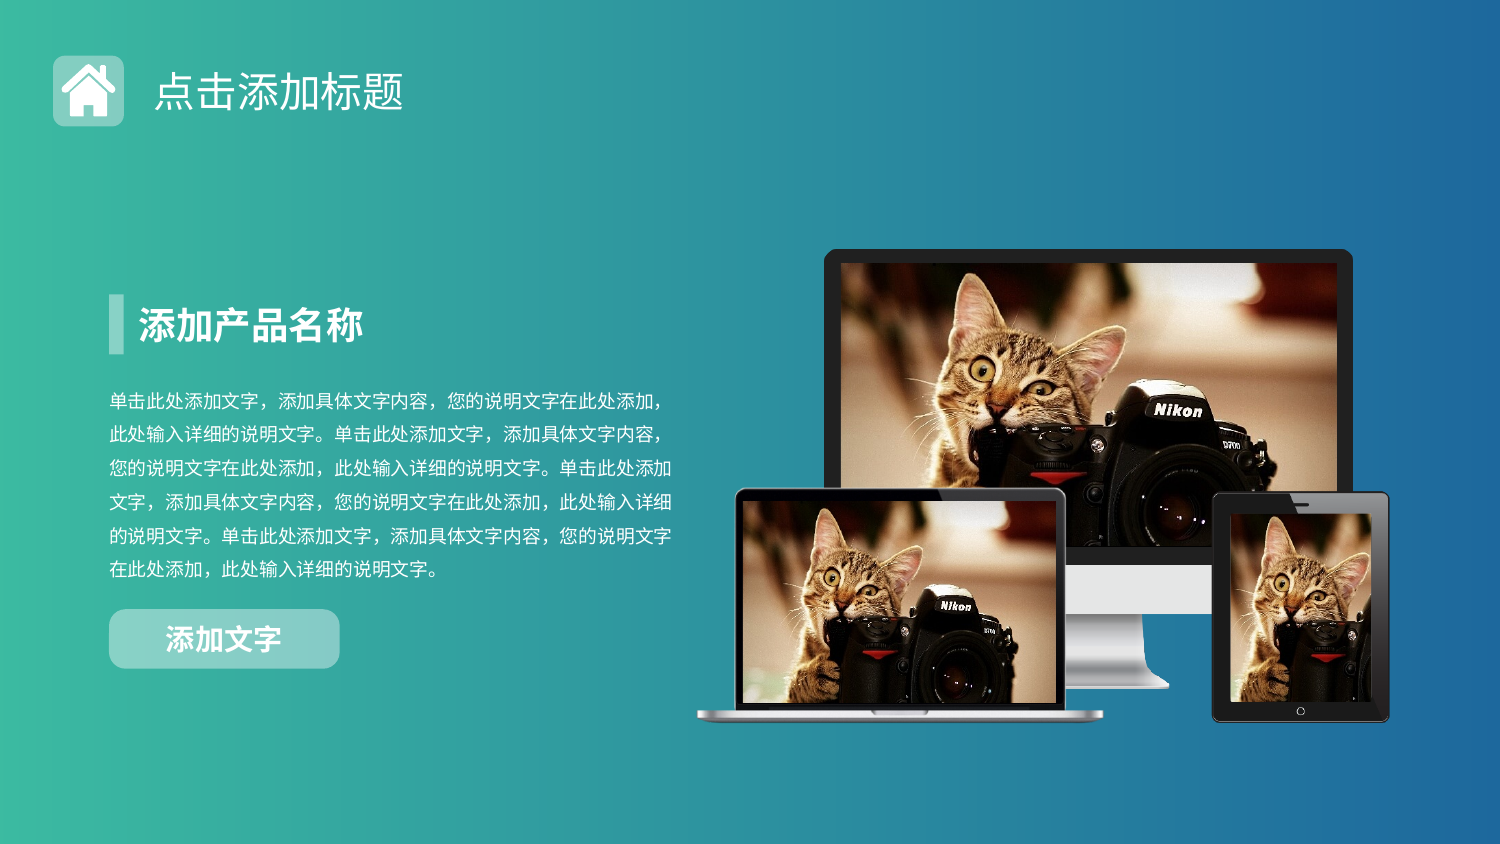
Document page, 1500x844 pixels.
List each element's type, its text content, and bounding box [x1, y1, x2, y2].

text_box 点击添加标题 [138, 58, 448, 124]
text_box 添加产品名称 [123, 294, 503, 354]
text_box [107, 292, 126, 357]
text_box 单击此处添加文字，添加具体文字内容，您的说明文字在此处添加，此处输入详细的说明文字。单击此处添加文字，添加具体文字内容，您的说明文字在此处添加，此处输入详细的说明文字。单击此处添加文字，添加具体文字内容，您的说明文字在此处添加，此处输入详细的说明文字。单击此处添加文字，添加具体文字内容，您的说明文字在此处添加，此处输入详细的说明文字。 [94, 370, 691, 599]
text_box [1211, 490, 1391, 723]
picture [0, 0, 1500, 844]
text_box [52, 55, 125, 127]
text_box 添加文字 [108, 609, 340, 669]
